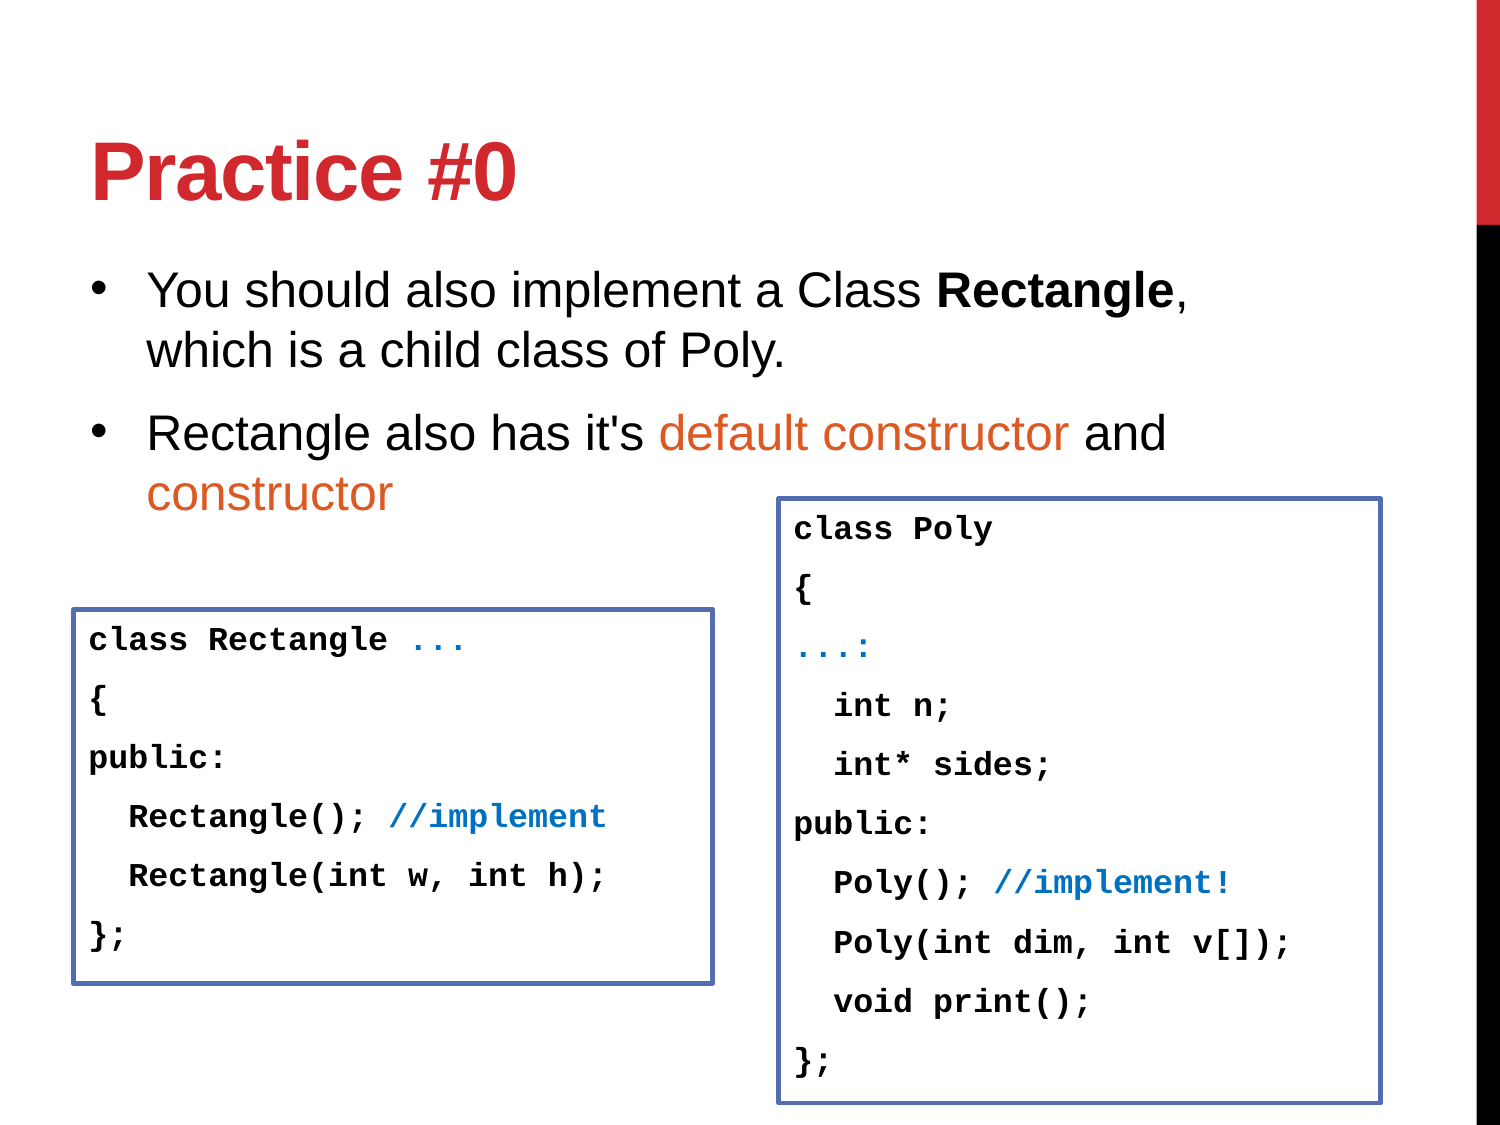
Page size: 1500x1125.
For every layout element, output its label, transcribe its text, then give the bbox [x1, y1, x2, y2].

text_box class Rectangle ... { public: Rectangle(); //implement Rectangle(int w, int h); }; [71, 607, 715, 986]
text_box class Poly { ...: int n; int* sides; public: Poly(); //implement! Poly(int dim, int v[]); void print(); }; [776, 496, 1383, 1105]
list You should also implement a Class Rectangle, which is a child class of Poly. Rectangle also has it's default constructor and constructor [75, 250, 1325, 968]
title Practice #0 [75, 0, 1350, 225]
